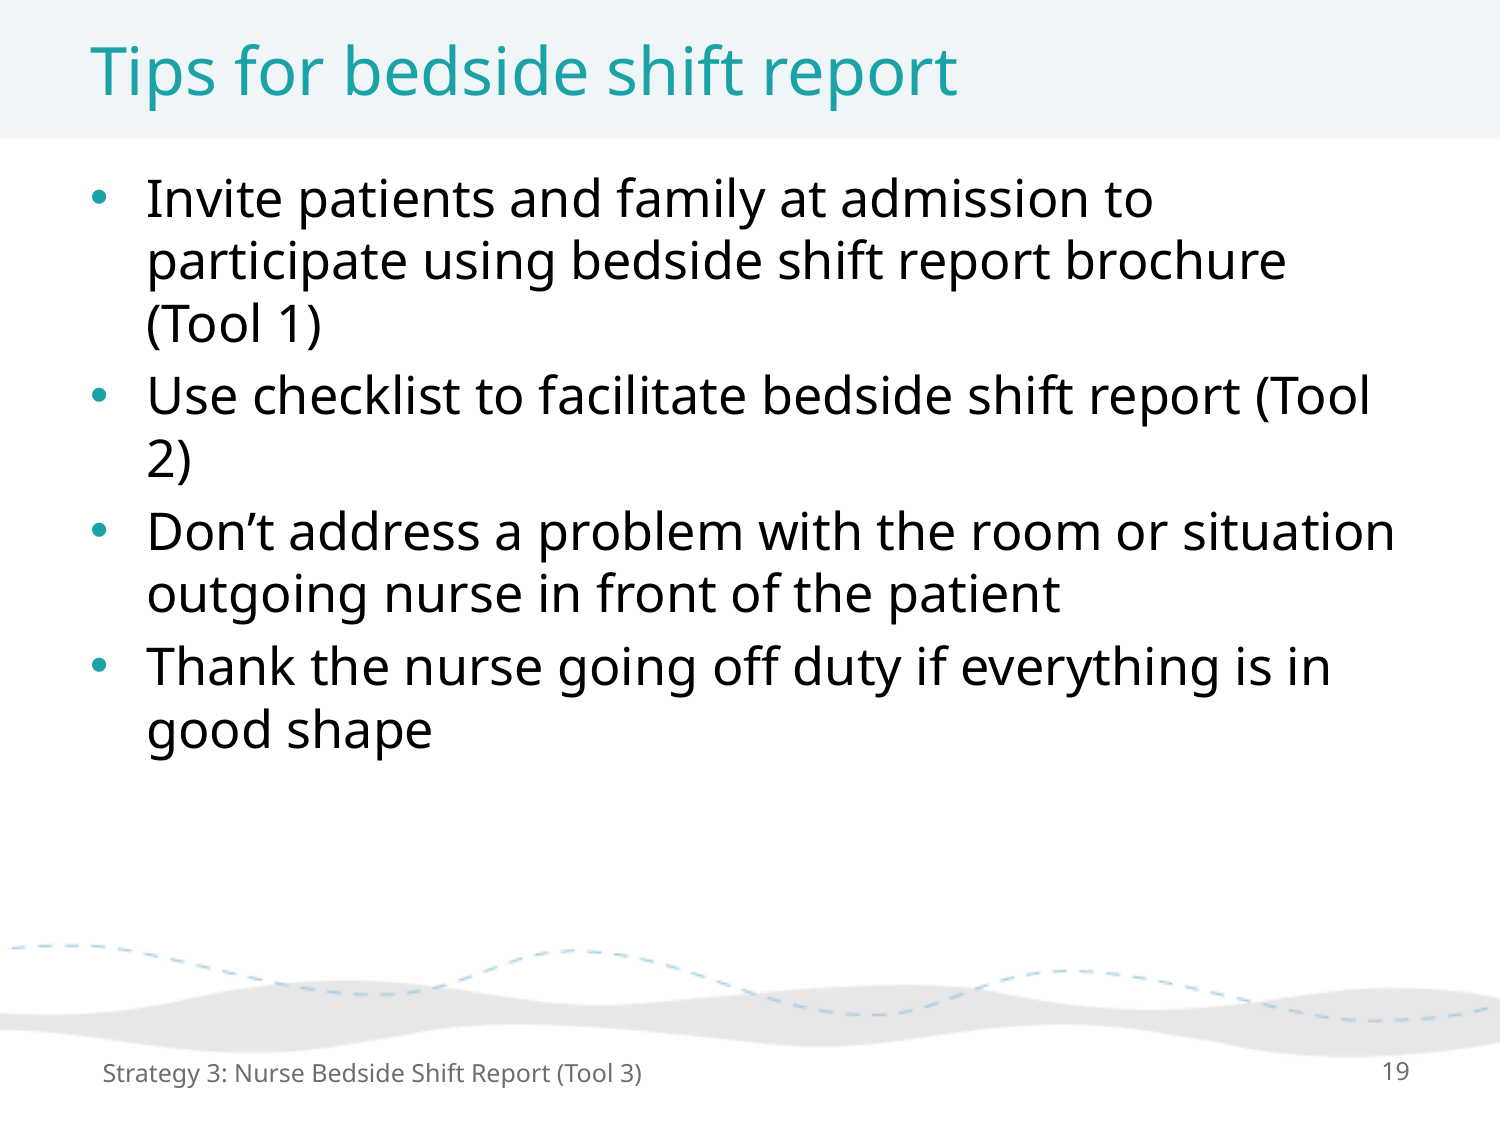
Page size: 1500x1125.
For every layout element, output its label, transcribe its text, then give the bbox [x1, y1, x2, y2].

title Tips for bedside shift report [75, 0, 1425, 138]
footer Strategy 3: Nurse Bedside Shift Report (Tool 3) [87, 1042, 763, 1103]
slide_number 19 [1074, 1042, 1425, 1103]
list Invite patients and family at admission to participate using bedside shift report brochure (Tool 1) Use checklist to facilitate bedside shift report (Tool 2) Don’t address a problem with the room or situation outgoing nurse in front of the patient Thank the nurse going off duty if everything is in good shape [75, 157, 1425, 900]
picture [0, 0, 1500, 1125]
